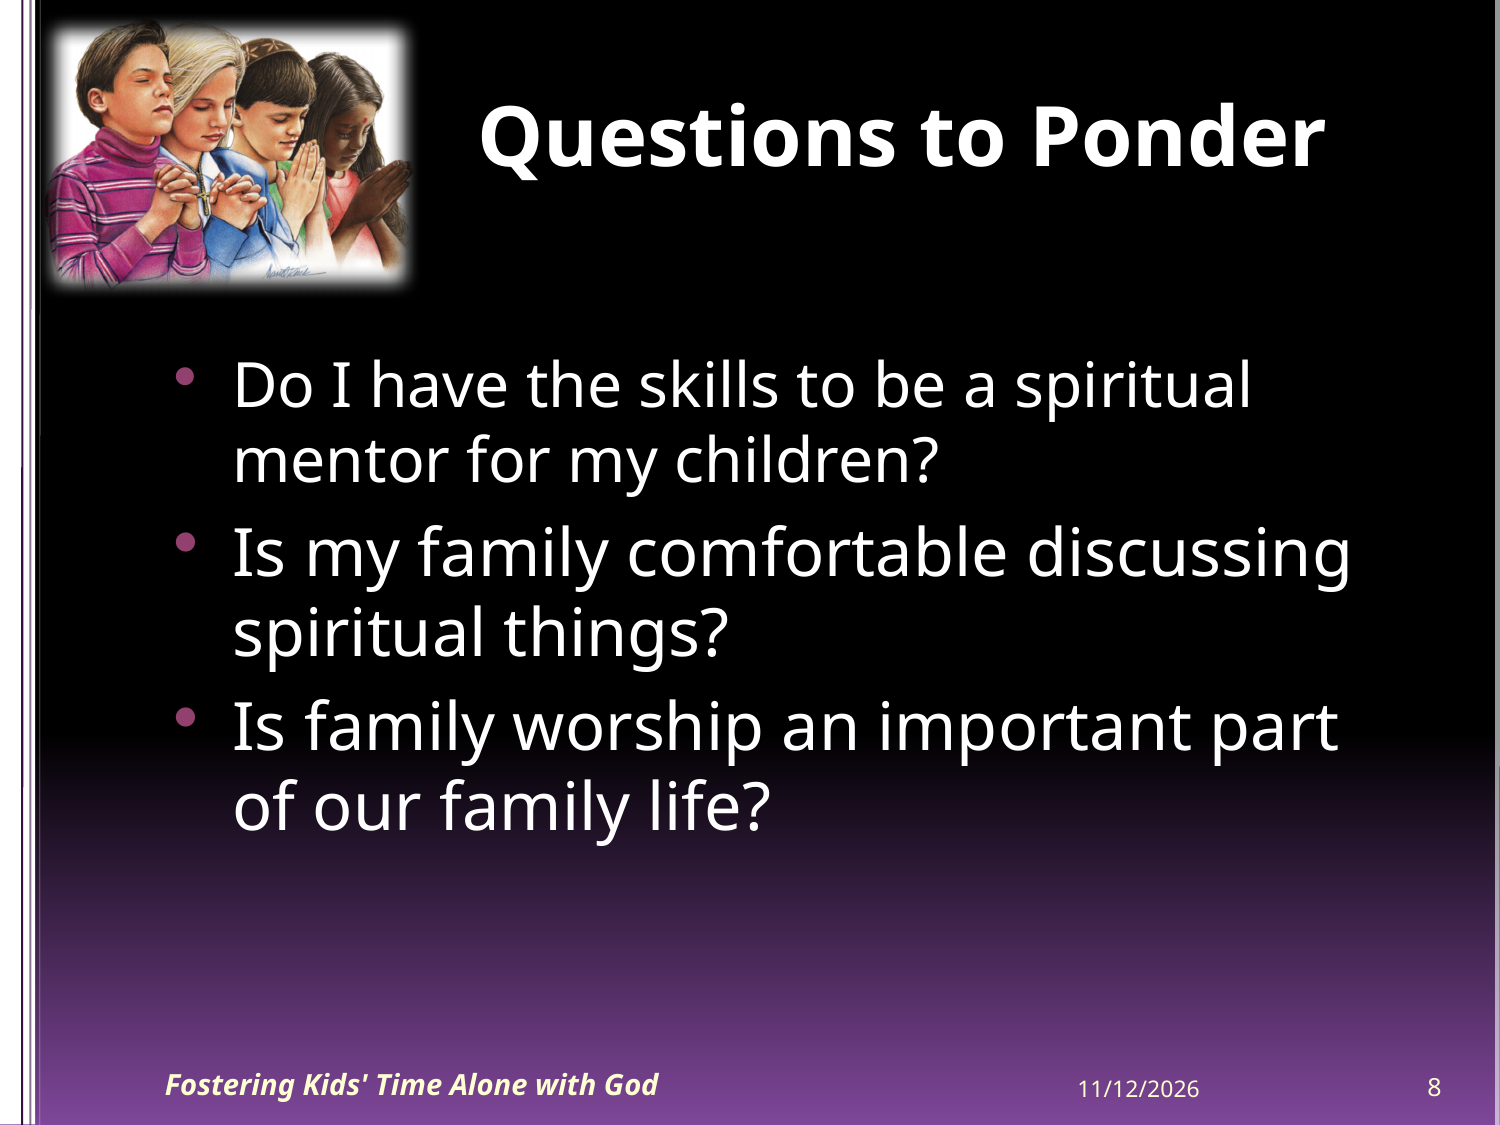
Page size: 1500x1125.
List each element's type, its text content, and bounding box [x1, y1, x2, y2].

list Do I have the skills to be a spiritual mentor for my children? Is my family comfortable discussing spiritual things? Is family worship an important part of our family life? [150, 337, 1425, 1053]
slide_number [1063, 1053, 1412, 1114]
picture [48, 23, 411, 289]
slide_number 8 [1412, 1053, 1488, 1114]
footer Fostering Kids' Time Alone with God [150, 1053, 1063, 1114]
title Questions to Ponder [462, 37, 1450, 229]
